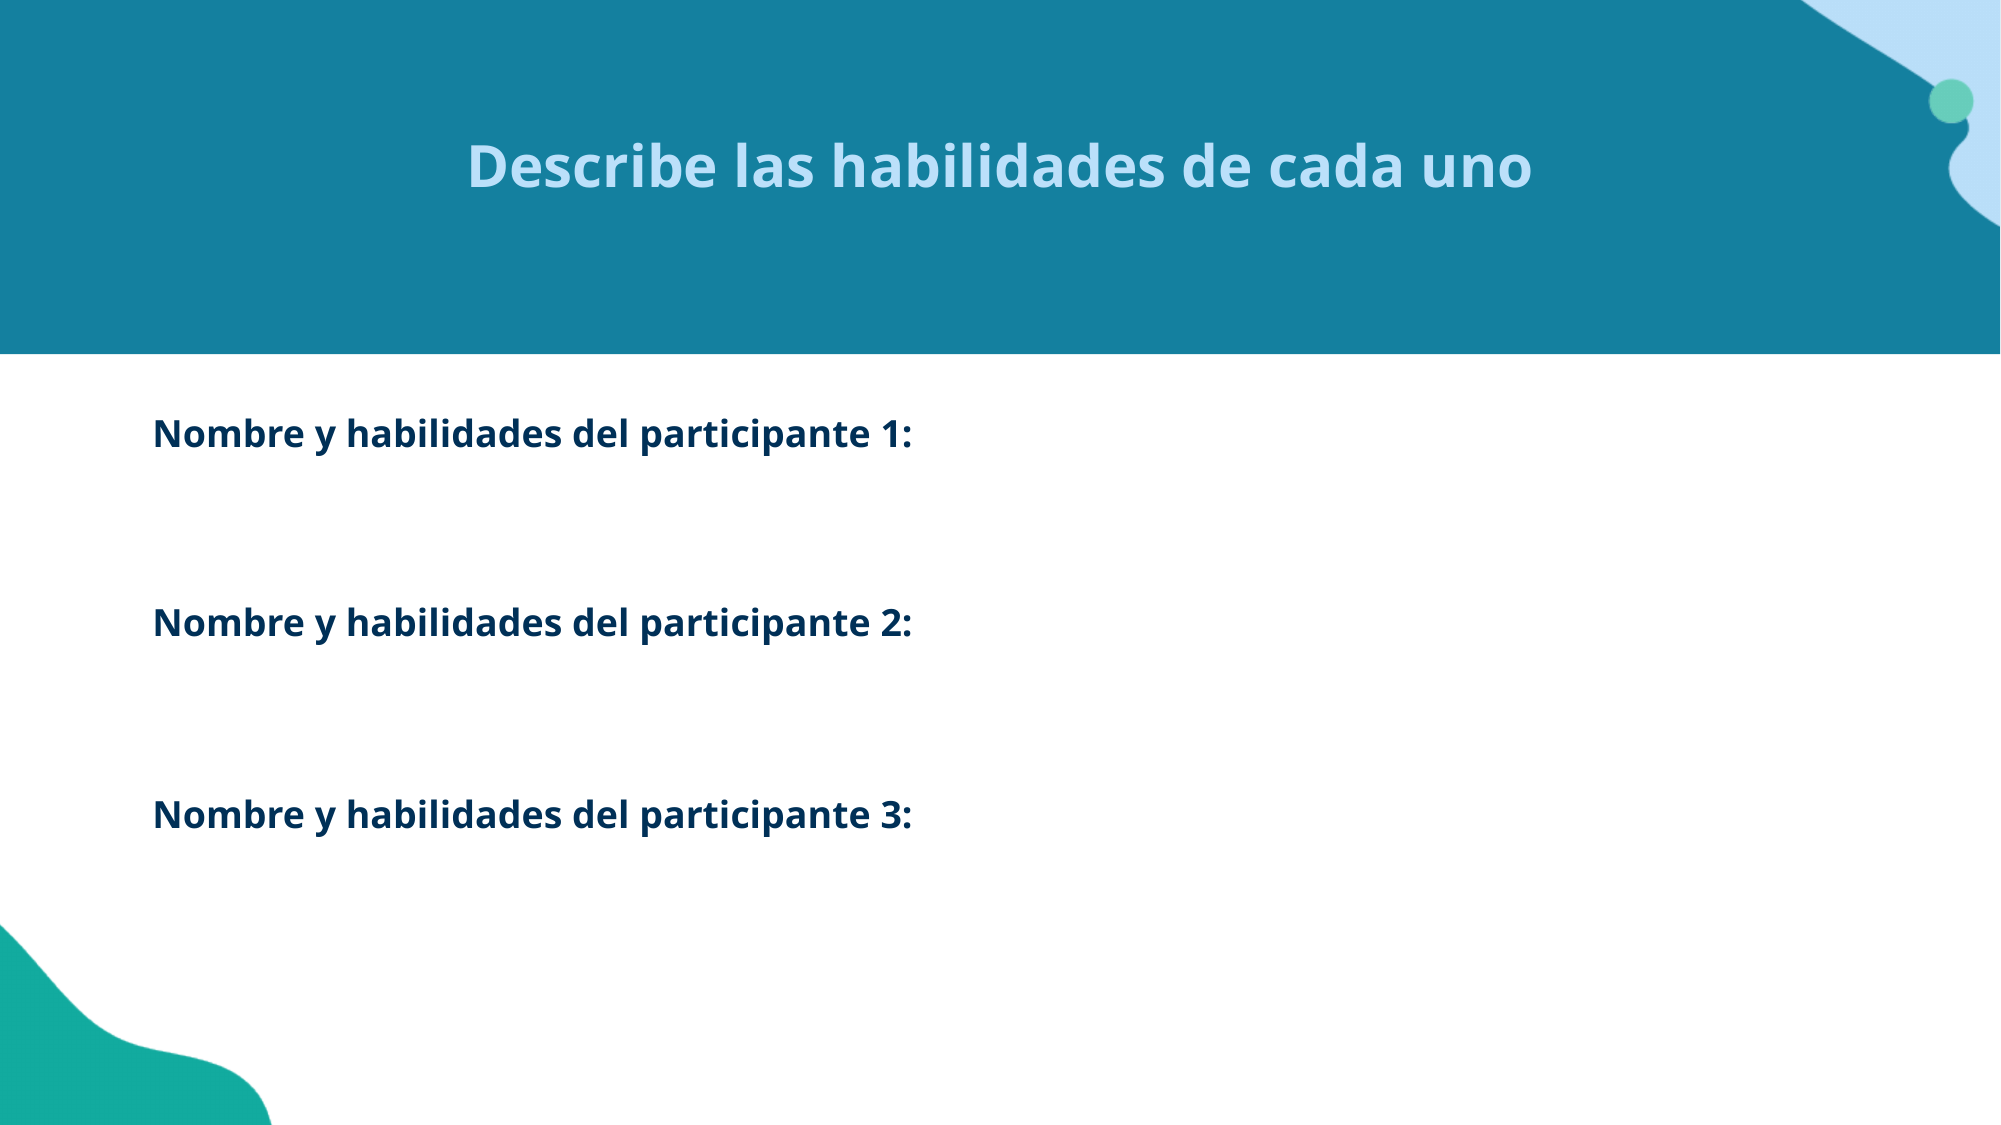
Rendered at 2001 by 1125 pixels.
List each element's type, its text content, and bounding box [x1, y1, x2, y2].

list Nombre y habilidades del participante 3: [137, 788, 1863, 833]
list Nombre y habilidades del participante 1: [137, 408, 1331, 453]
picture [1801, 0, 2000, 226]
title Describe las habilidades de cada uno [137, 59, 1863, 278]
picture [0, 893, 288, 1125]
list Nombre y habilidades del participante 2: [137, 596, 1863, 641]
